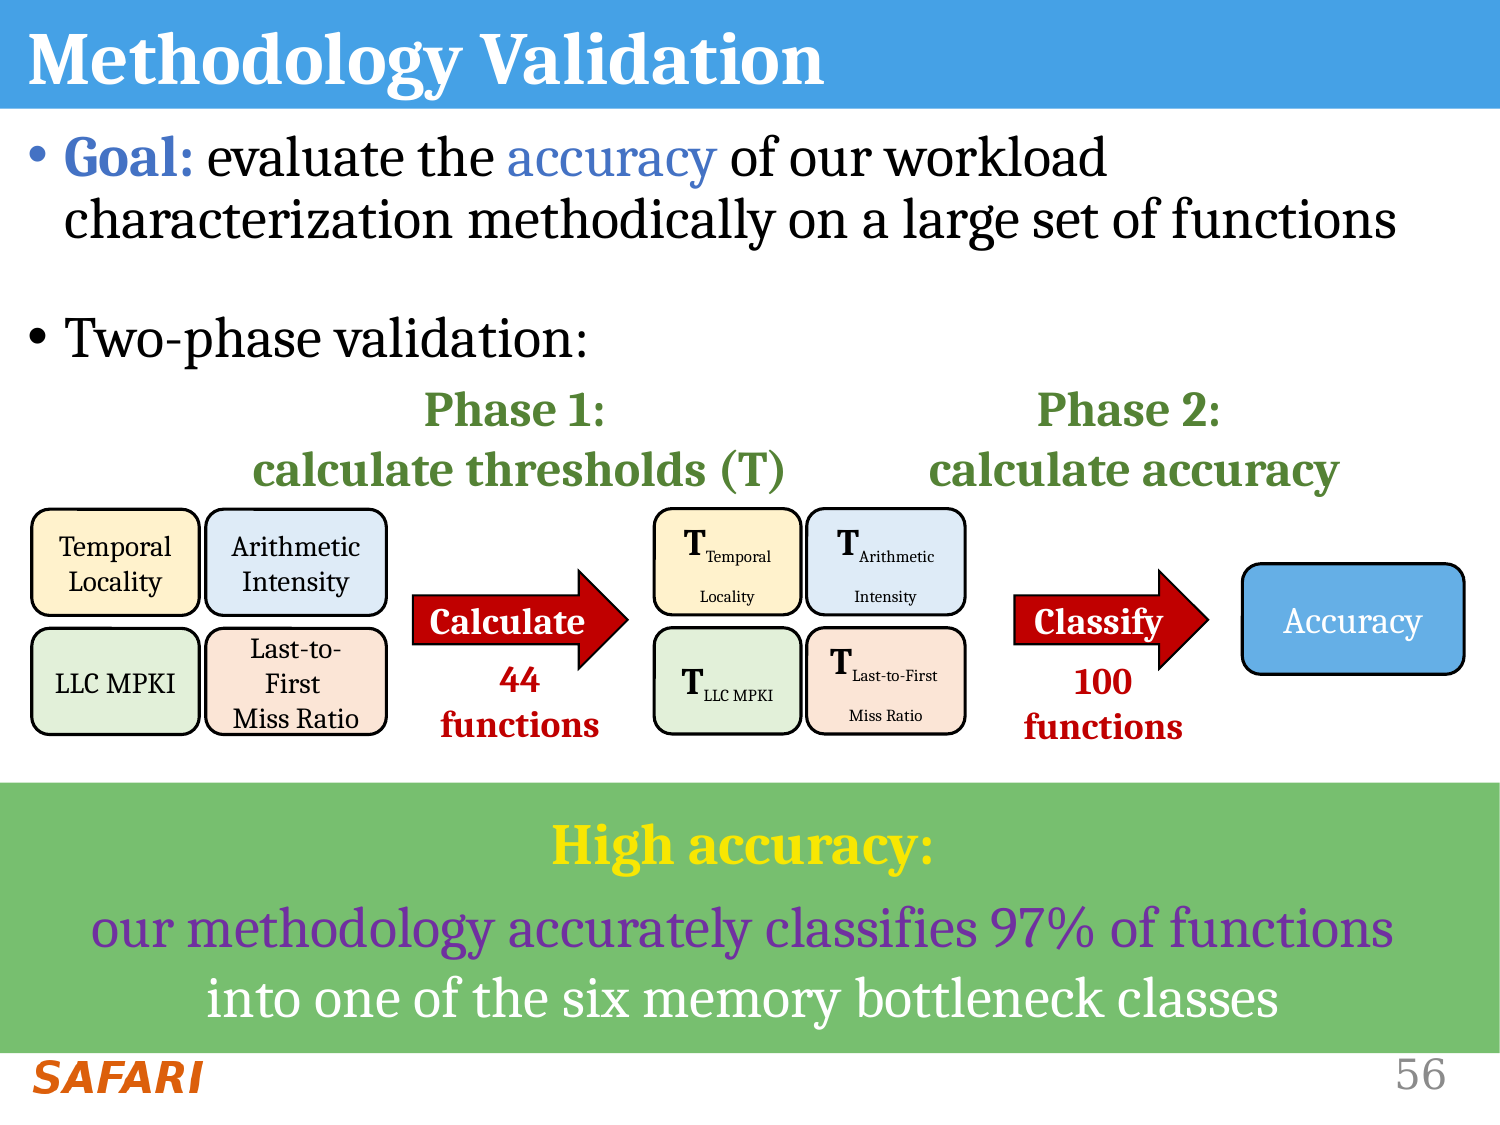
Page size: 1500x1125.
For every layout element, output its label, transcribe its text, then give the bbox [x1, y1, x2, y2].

text_box High accuracy: our methodology accurately classifies 97% of functions into one of the six memory bottleneck classes [0, 782, 1500, 1054]
title Methodology Validation [12, 12, 1487, 118]
text_box 56 [1299, 1042, 1463, 1103]
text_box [31, 369, 966, 754]
picture [31, 1054, 209, 1104]
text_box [782, 369, 1487, 756]
list Goal: evaluate the accuracy of our workload characterization methodically on a large set of functions Two-phase validation: [12, 118, 1487, 782]
